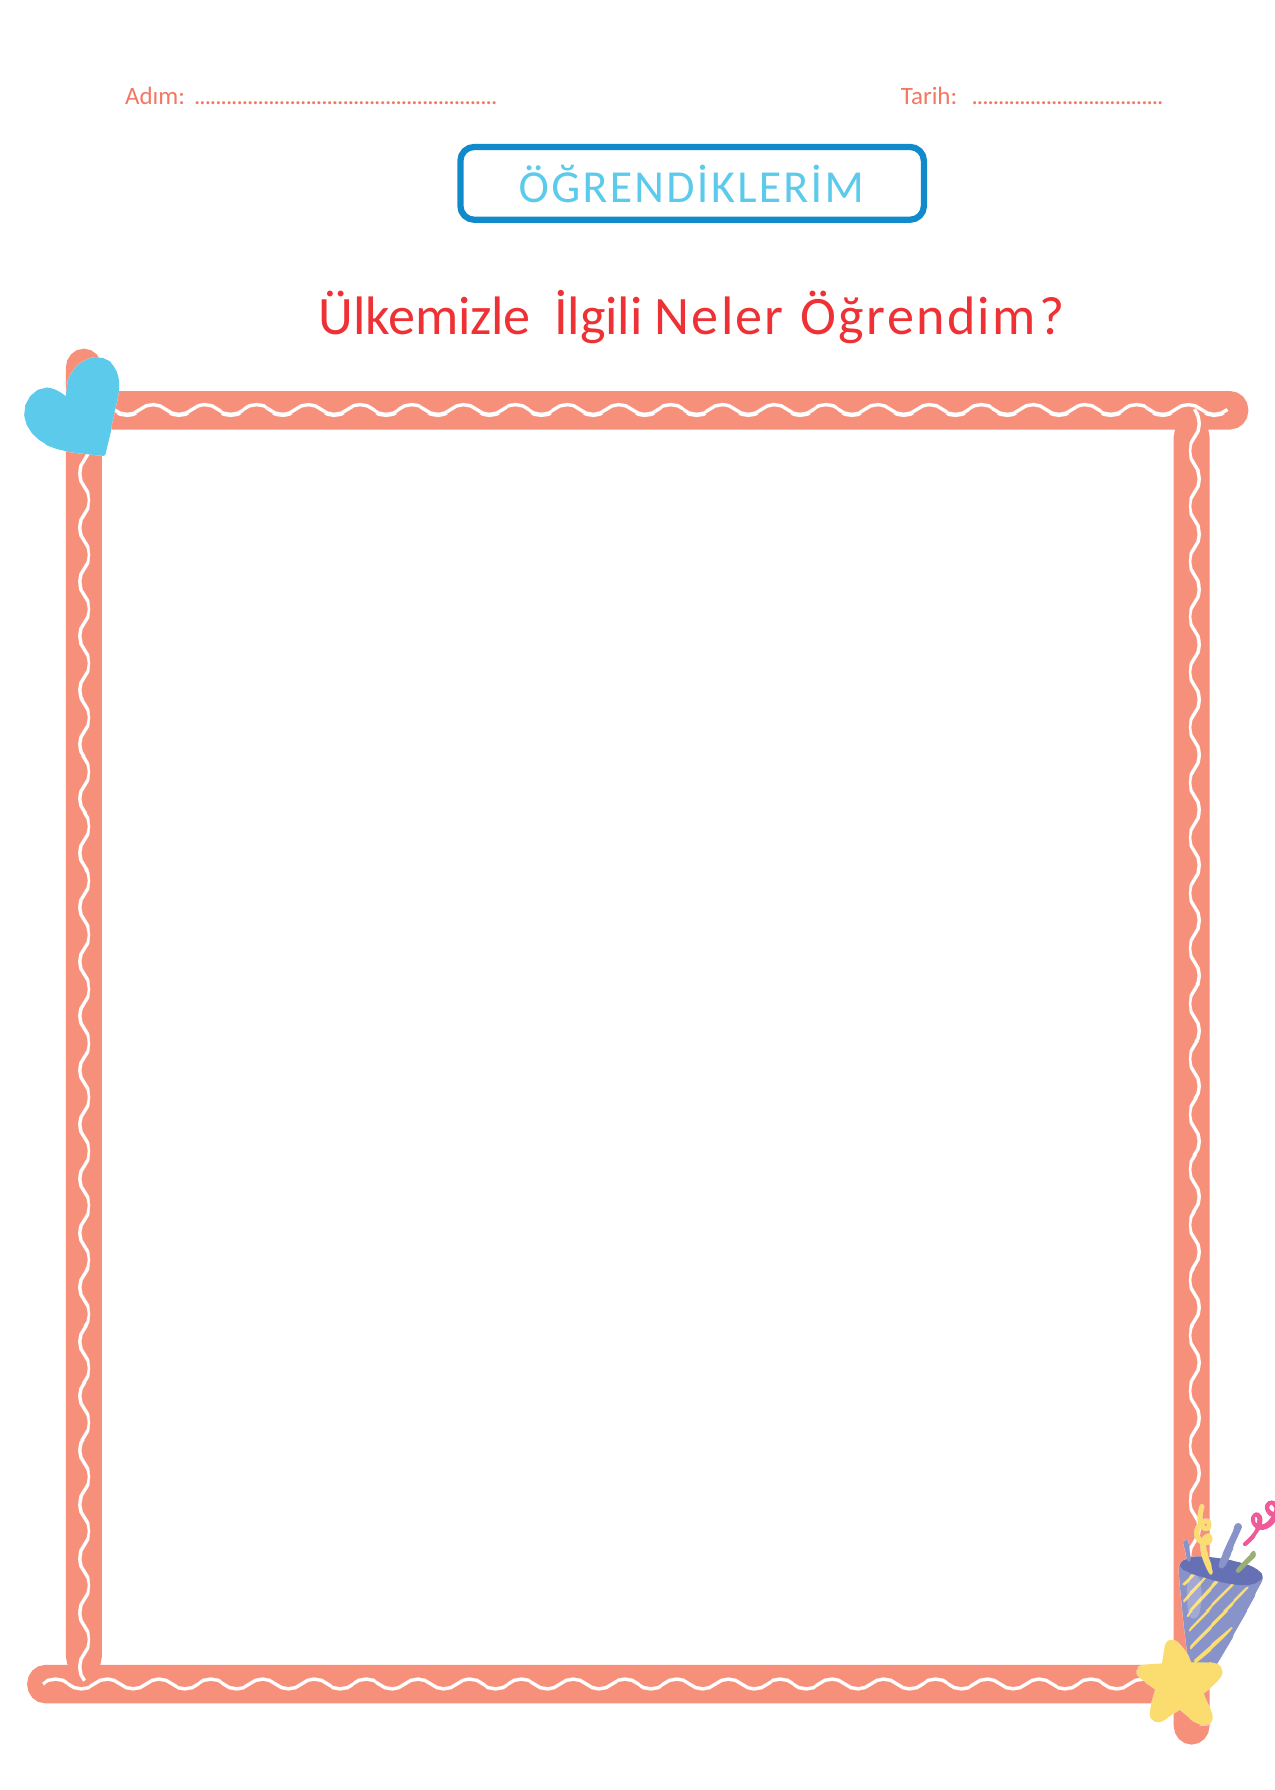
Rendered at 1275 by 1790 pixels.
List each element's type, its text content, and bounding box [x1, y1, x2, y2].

text_box ÖĞRENDİKLERİM Ülkemizle İlgili Neler Öğrendim? [275, 154, 1110, 346]
text_box [462, 146, 922, 154]
text_box Adım: ......................................................... [122, 77, 505, 110]
text_box Tarih: .................................... [898, 77, 1171, 110]
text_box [24, 348, 1275, 1745]
